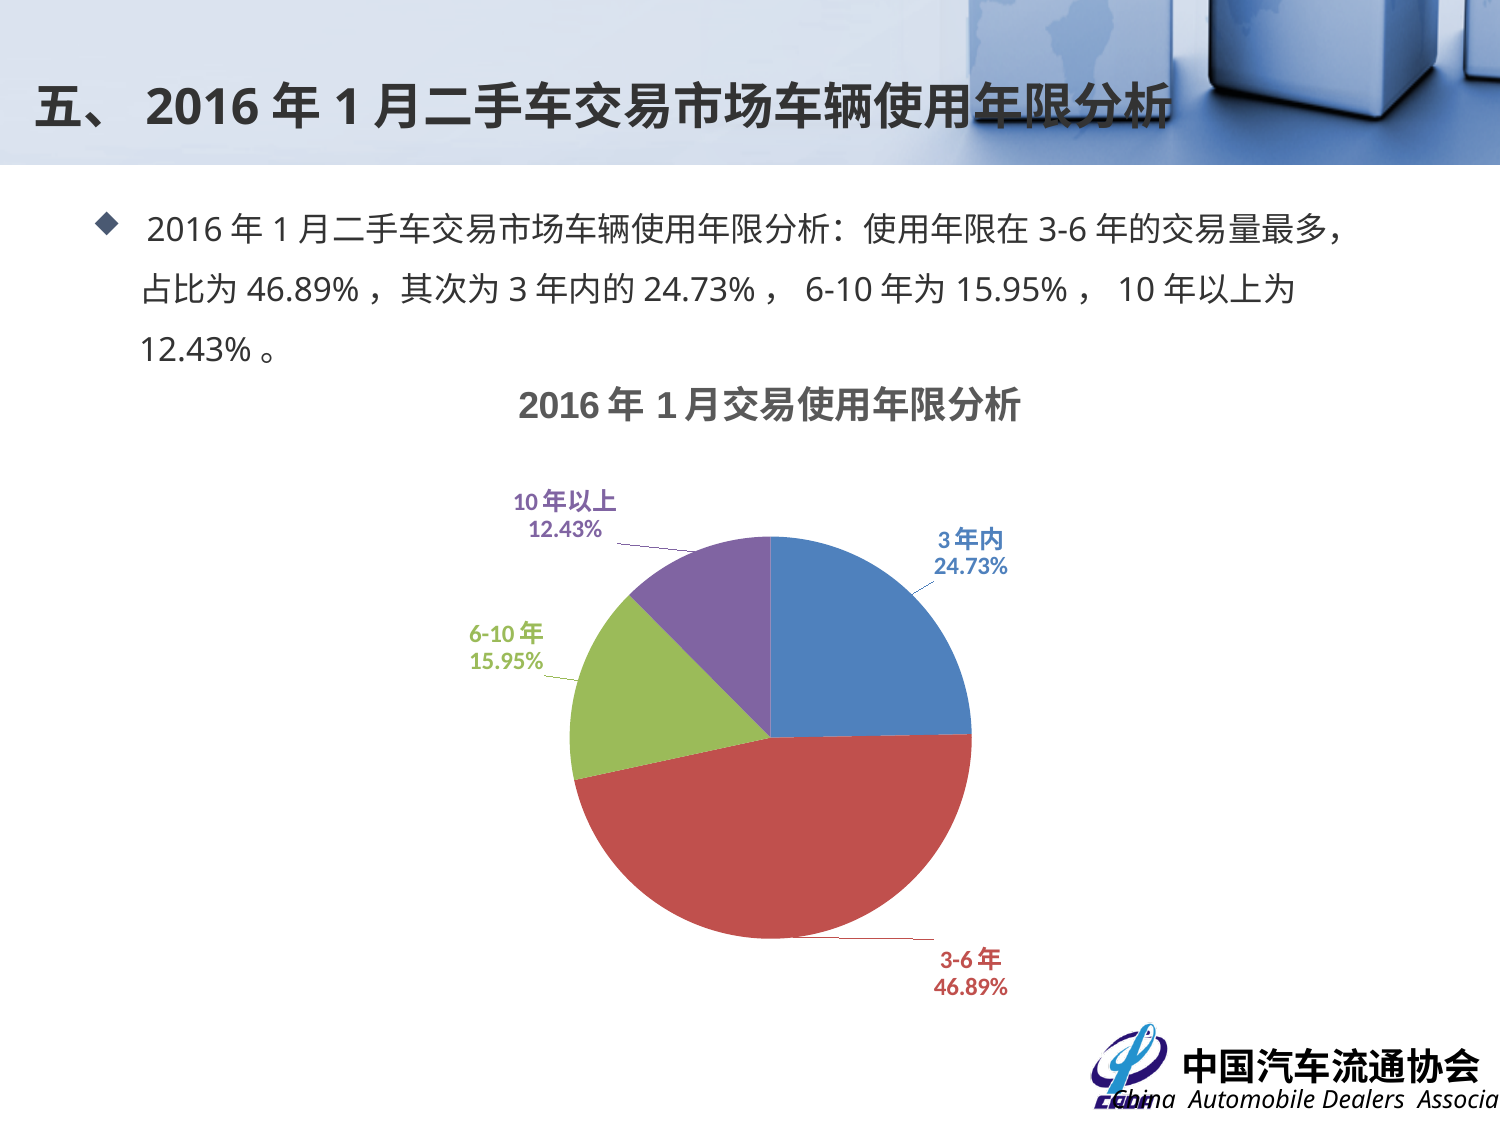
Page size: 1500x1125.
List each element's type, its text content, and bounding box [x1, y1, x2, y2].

picture [1086, 1023, 1172, 1114]
chart [173, 363, 1335, 1023]
text_box 五、2016年1月二手车交易市场车辆使用年限分析 [0, 67, 1232, 181]
picture [1164, 1096, 1171, 1106]
text_box 2016年1月二手车交易市场车辆使用年限分析：使用年限在3-6年的交易量最多，占比为46.89%，其次为3年内的24.73%，6-10年为15.95%，10年以上为12.43%。 [77, 180, 1387, 376]
picture [0, 0, 1500, 165]
